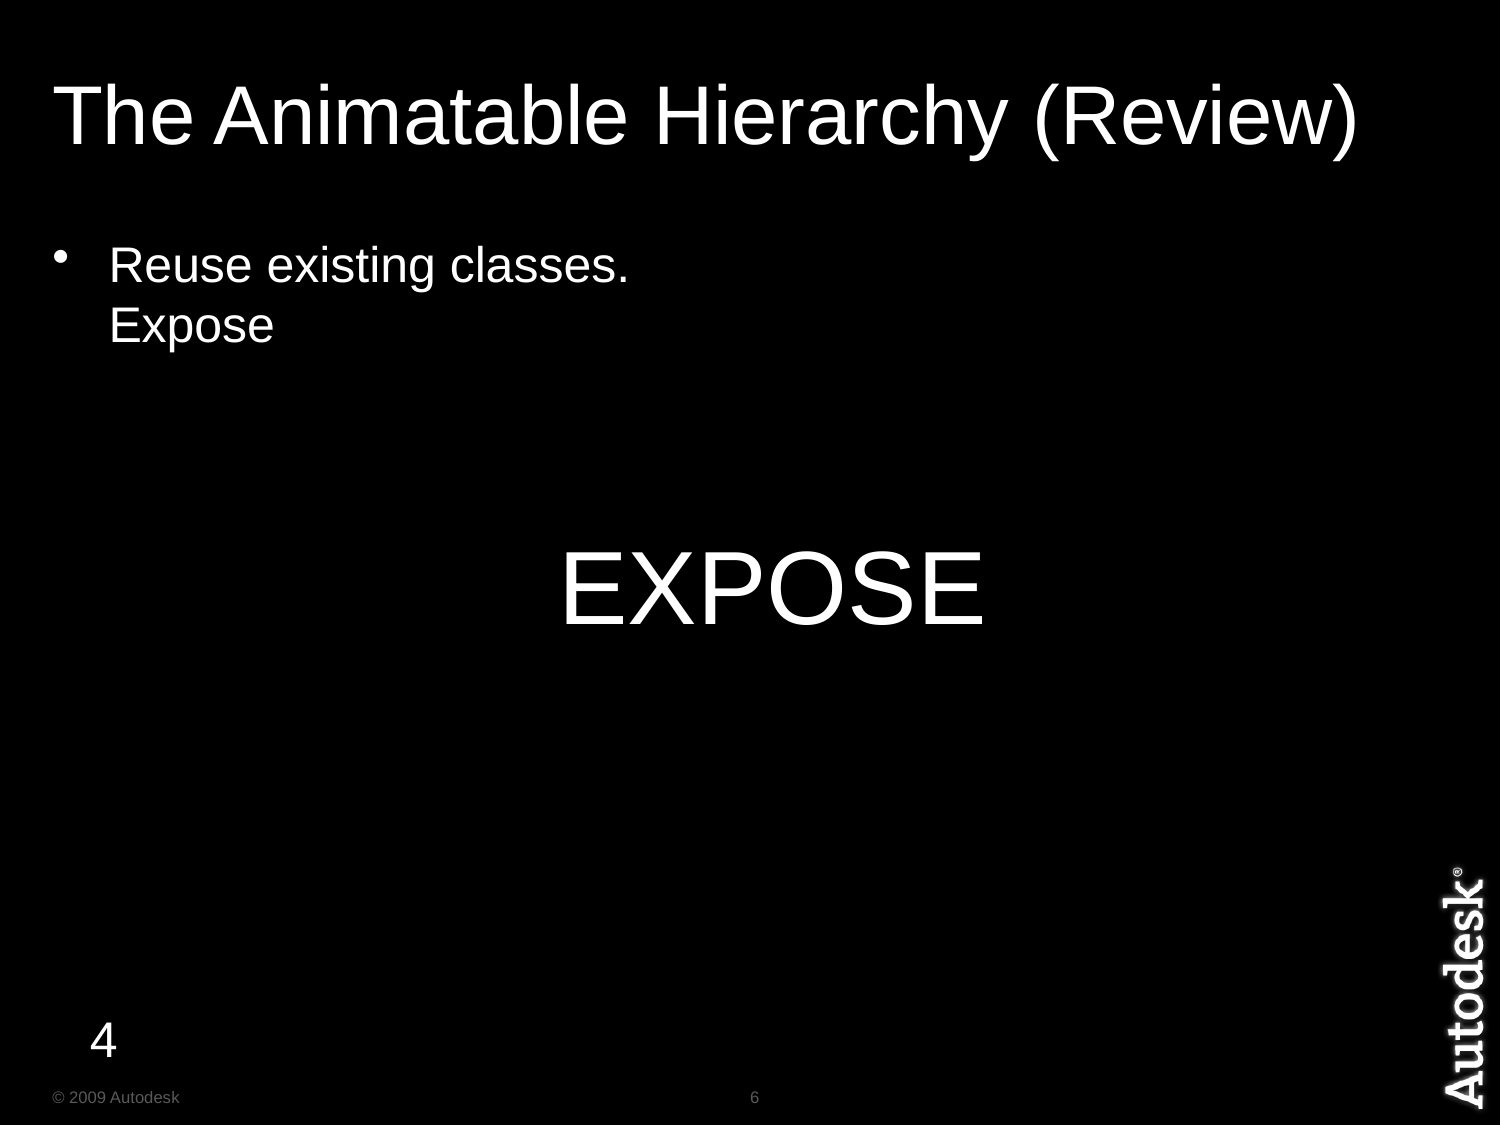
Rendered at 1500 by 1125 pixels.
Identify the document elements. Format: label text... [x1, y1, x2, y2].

picture [1402, 0, 1500, 1125]
list Reuse existing classes. Expose EXPOSE [52, 231, 1401, 1073]
title The Animatable Hierarchy (Review) [52, 22, 1401, 211]
text_box 4 [75, 999, 127, 1075]
